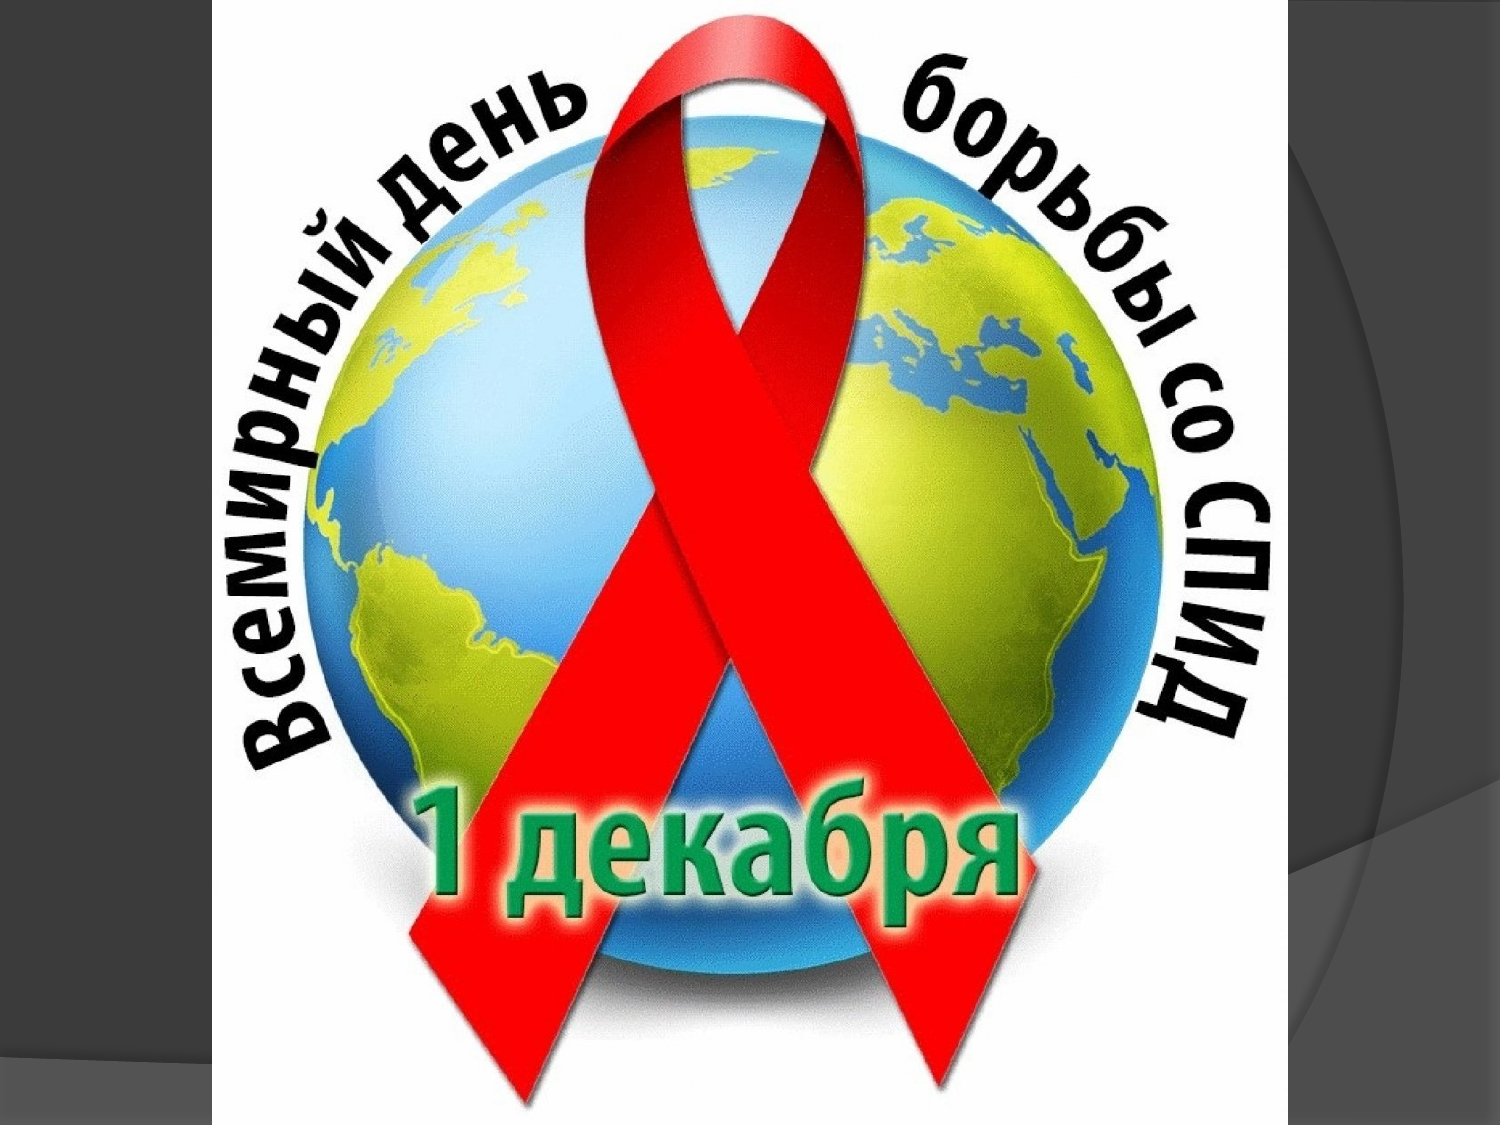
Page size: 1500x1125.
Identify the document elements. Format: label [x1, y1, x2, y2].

picture [212, 0, 1288, 1125]
